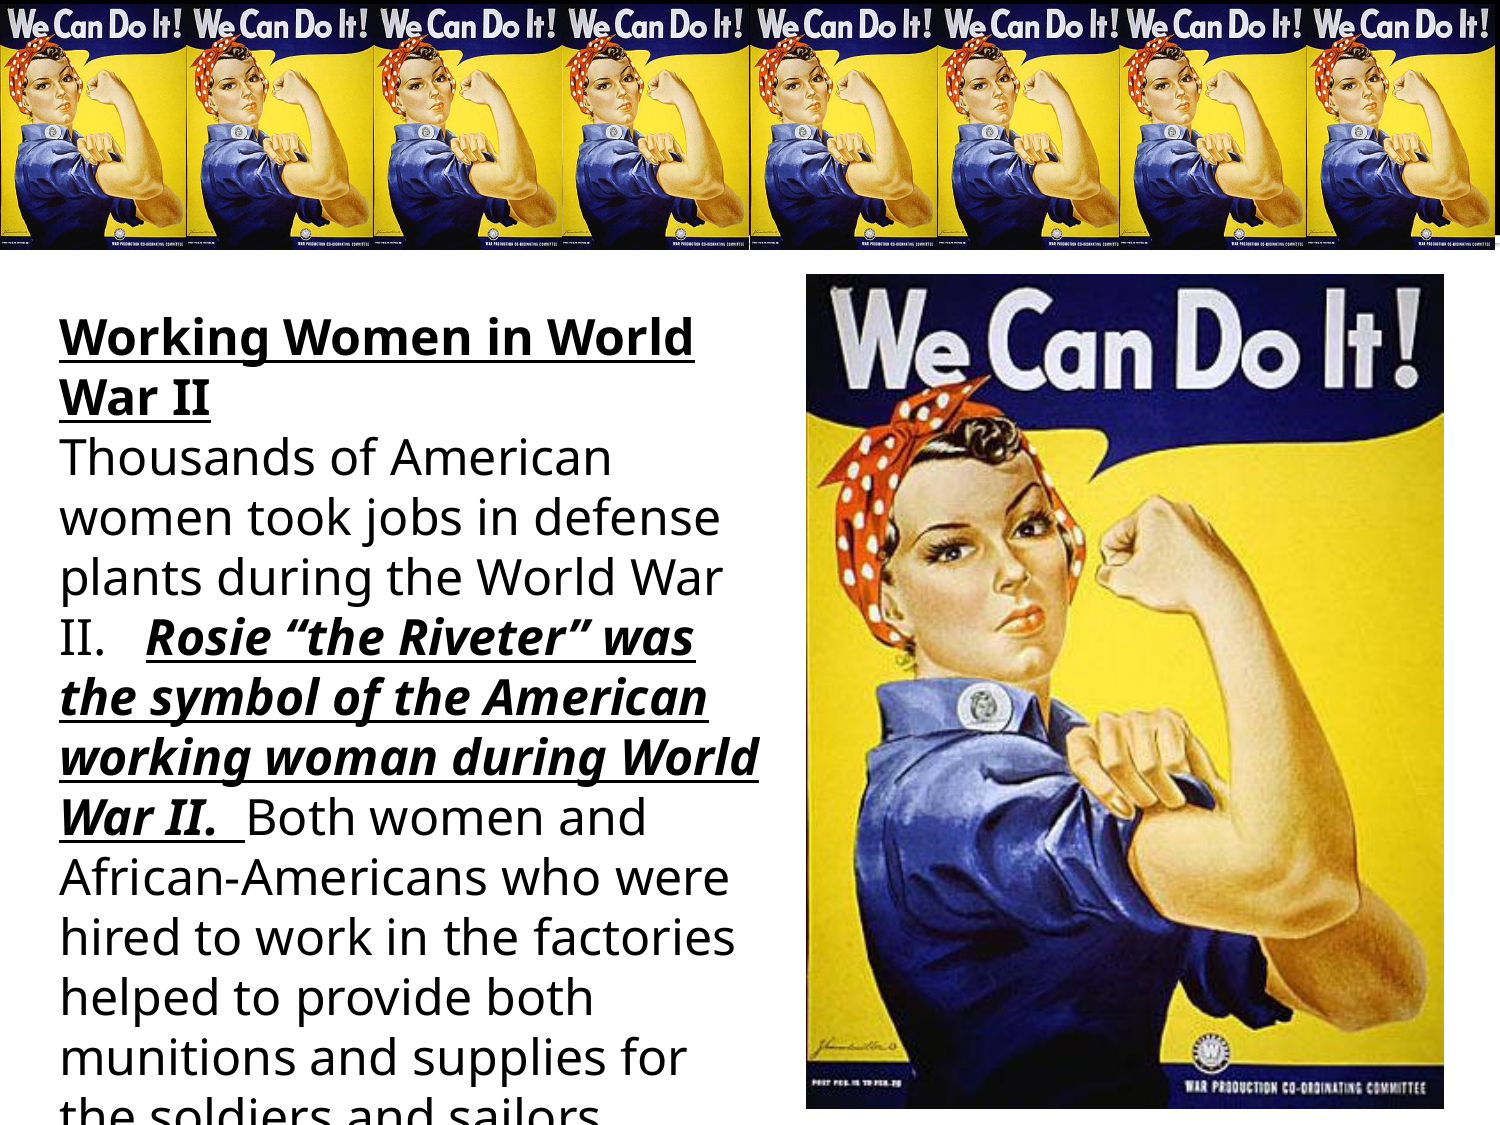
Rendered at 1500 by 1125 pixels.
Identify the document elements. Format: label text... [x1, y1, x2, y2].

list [806, 274, 1444, 1110]
picture [0, 4, 1495, 250]
list Working Women in World War II Thousands of American women took jobs in defense plants during the World War II. Rosie “the Riveter” was the symbol of the American working woman during World War II. Both women and African-Americans who were hired to work in the factories helped to provide both munitions and supplies for the soldiers and sailors abroad. [24, 290, 788, 1050]
